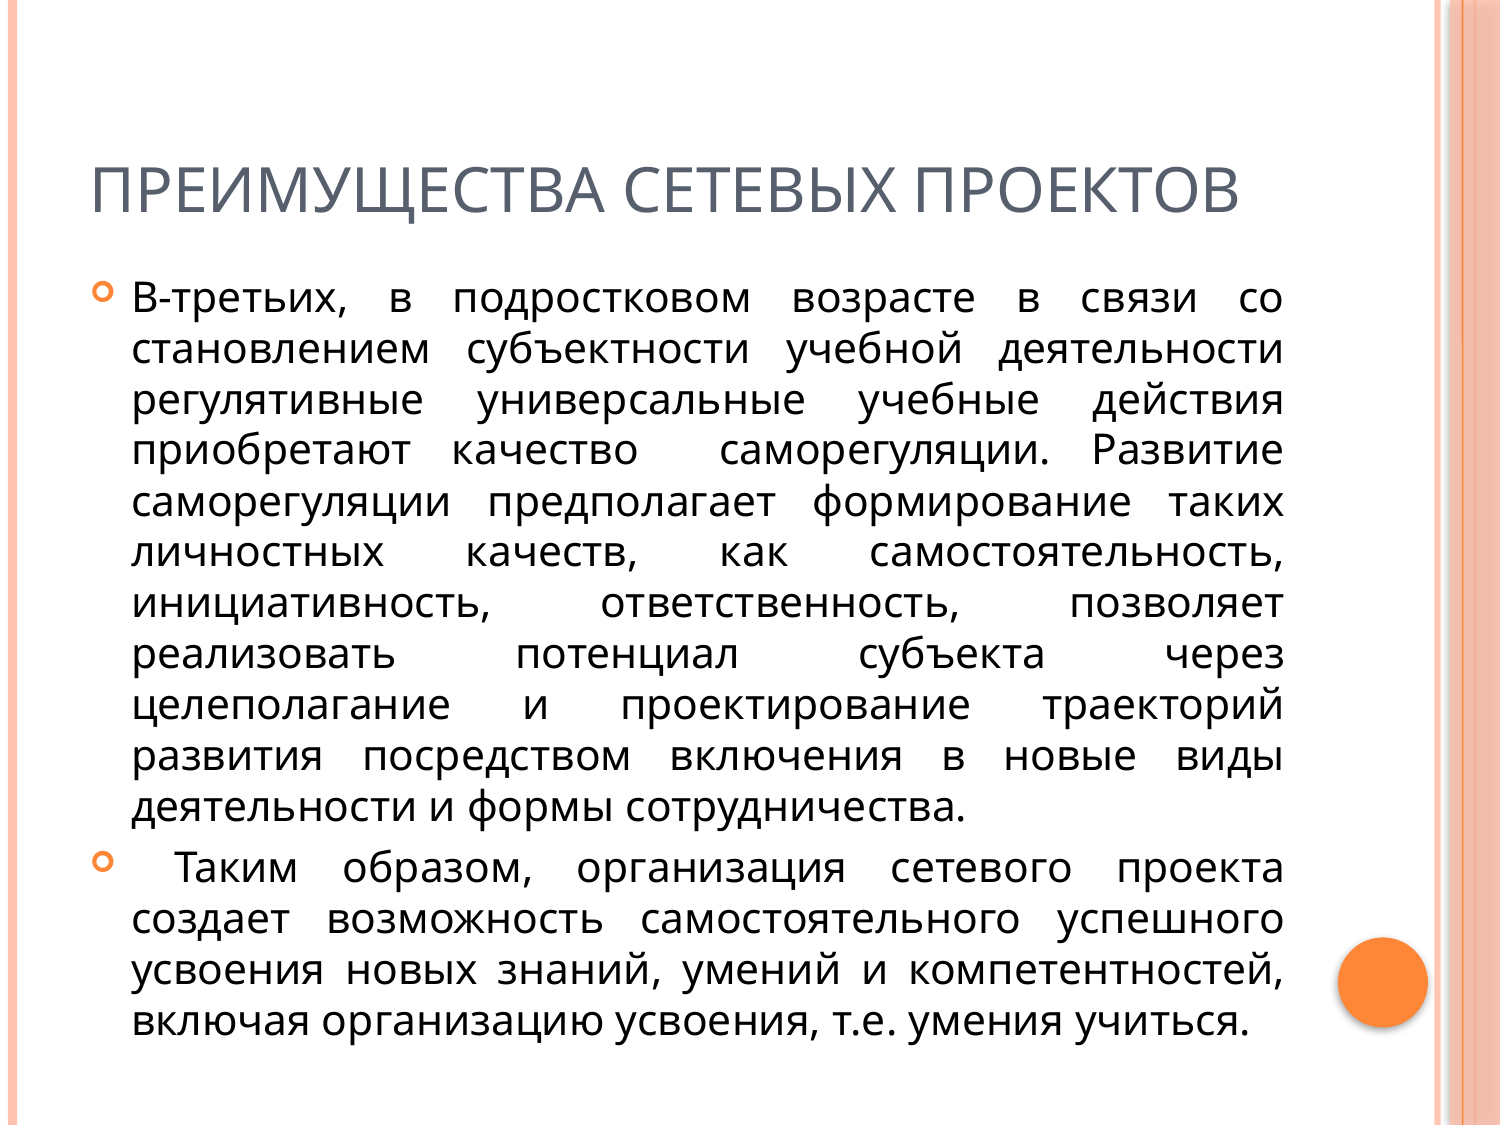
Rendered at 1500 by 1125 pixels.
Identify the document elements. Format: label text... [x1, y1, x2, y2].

title Преимущества сетевых проектов [75, 45, 1300, 233]
list В-третьих, в подростковом возрасте в связи со становлением субъектности учебной деятельности регулятивные универсальные учебные действия приобретают качество саморегуляции. Развитие саморегуляции предполагает формирование таких личностных качеств, как самостоятельность, инициативность, ответственность, позволяет реализовать потенциал субъекта через целеполагание и проектирование траекторий развития посредством включения в новые виды деятельности и формы сотрудничества. Таким образом, организация сетевого проекта создает возможность самостоятельного успешного усвоения новых знаний, умений и компетентностей, включая организацию усвоения, т.е. умения учиться. [75, 262, 1300, 1062]
